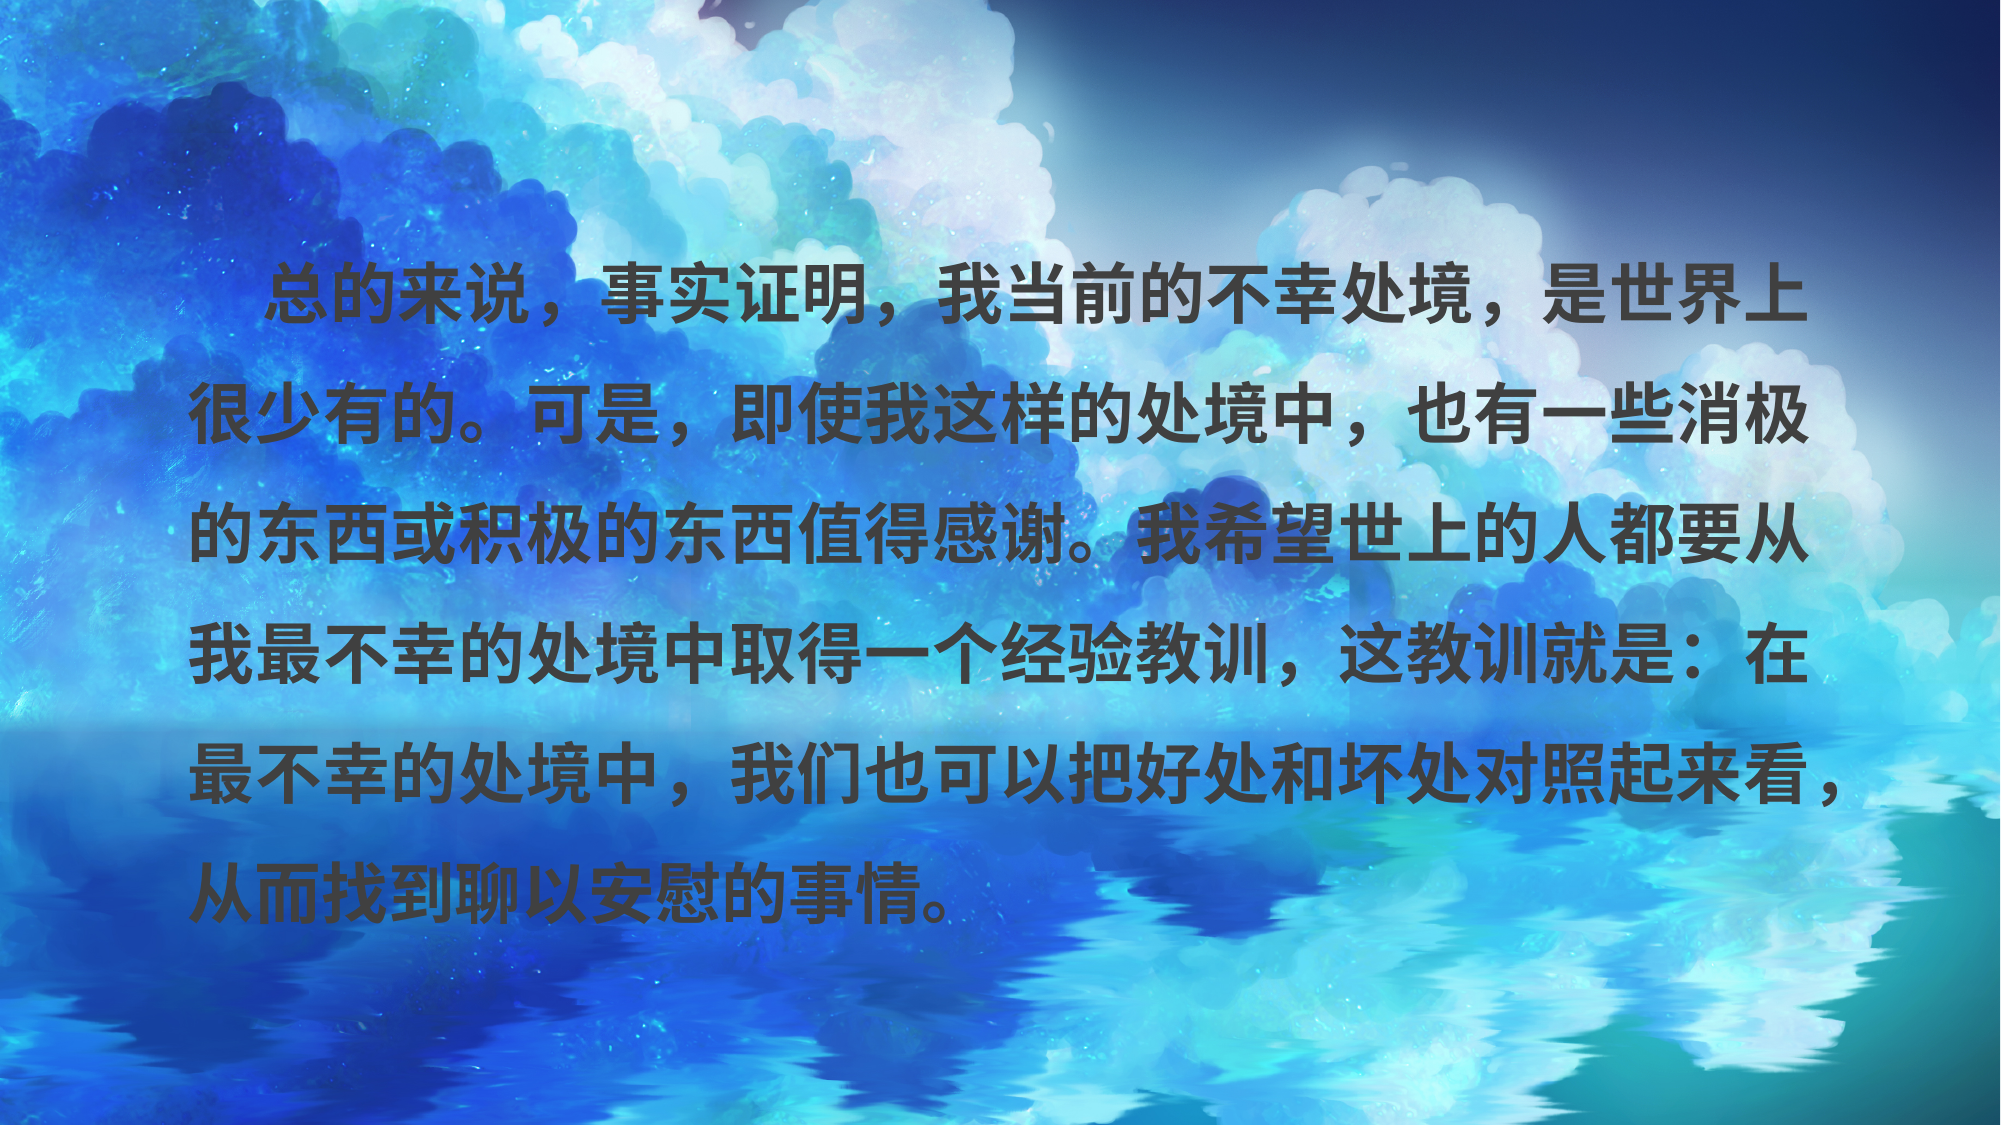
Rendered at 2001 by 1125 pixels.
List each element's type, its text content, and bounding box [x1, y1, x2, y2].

text_box 总的来说，事实证明，我当前的不幸处境，是世界上很少有的。可是，即使我这样的处境中，也有一些消极的东西或积极的东西值得感谢。我希望世上的人都要从我最不幸的处境中取得一个经验教训，这教训就是：在最不幸的处境中，我们也可以把好处和坏处对照起来看，从而找到聊以安慰的事情。 [173, 204, 1827, 793]
picture [0, 0, 2001, 1125]
